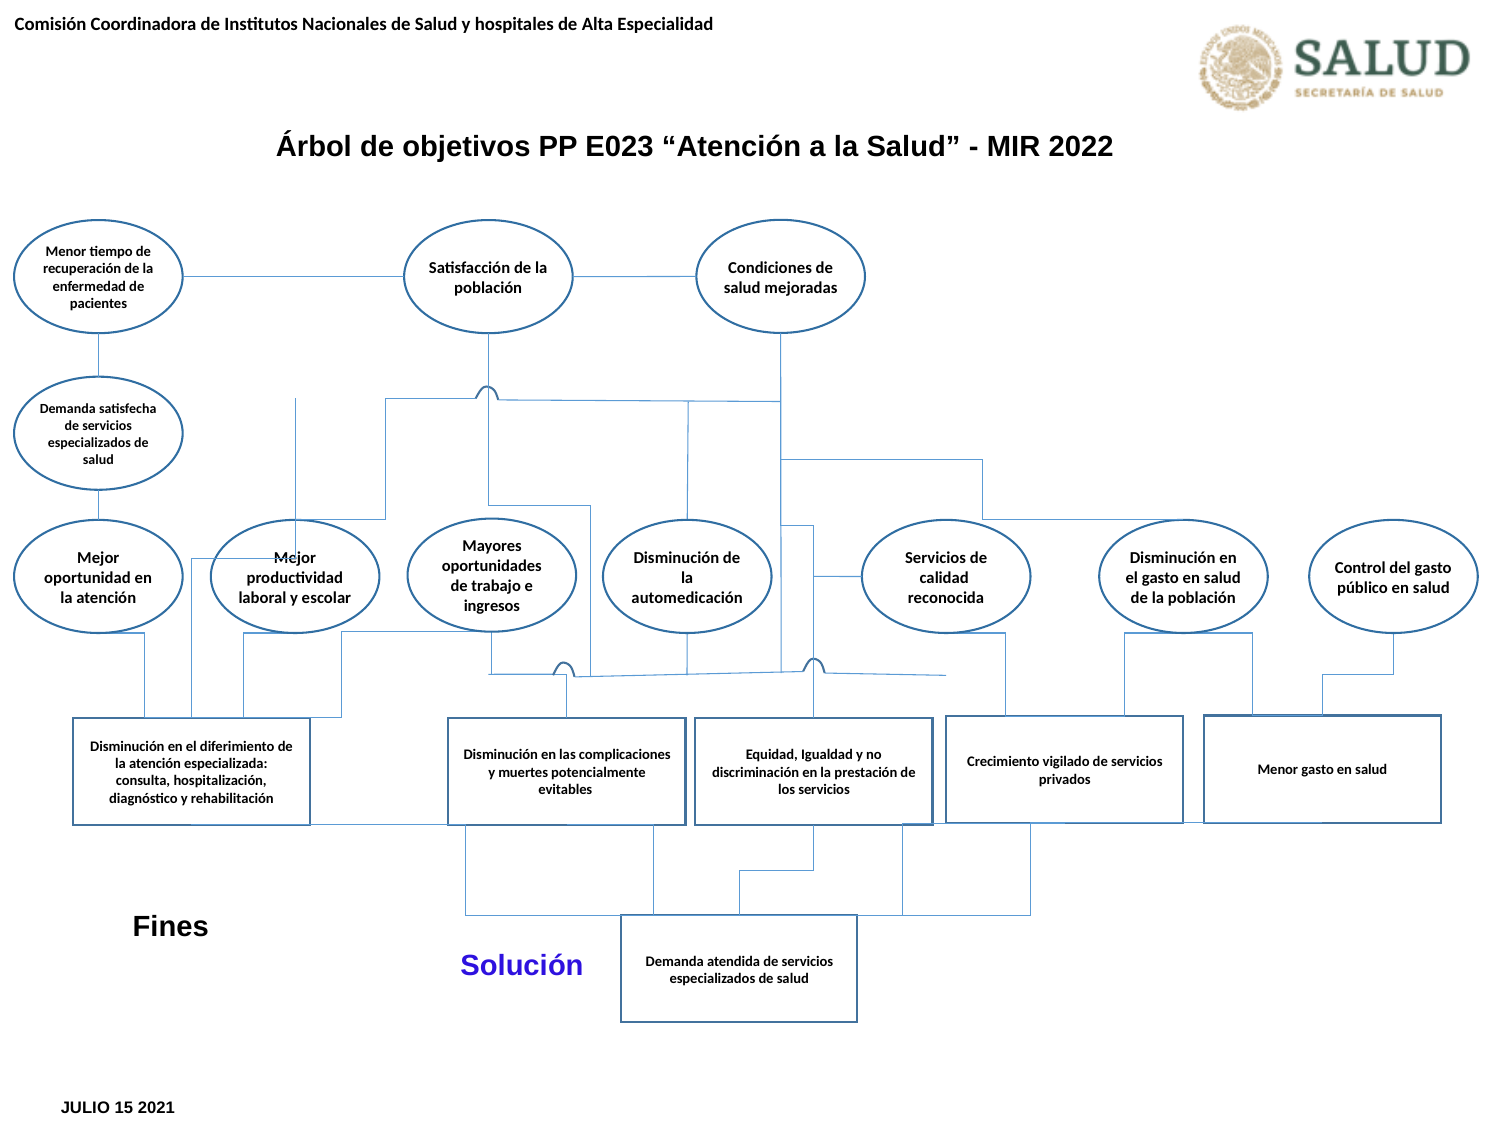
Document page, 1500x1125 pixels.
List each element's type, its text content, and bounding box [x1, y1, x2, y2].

text_box Árbol de objetivos PP E023 “Atención a la Salud” - MIR 2022 [250, 119, 1141, 171]
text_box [72, 718, 1441, 1023]
text_box JULIO 15 2021 [0, 1089, 375, 1125]
picture [1150, 4, 1495, 130]
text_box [13, 219, 865, 334]
text_box Comisión Coordinadora de Institutos Nacionales de Salud y hospitales de Alta Especialidad [0, 4, 1110, 44]
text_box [14, 332, 1478, 718]
